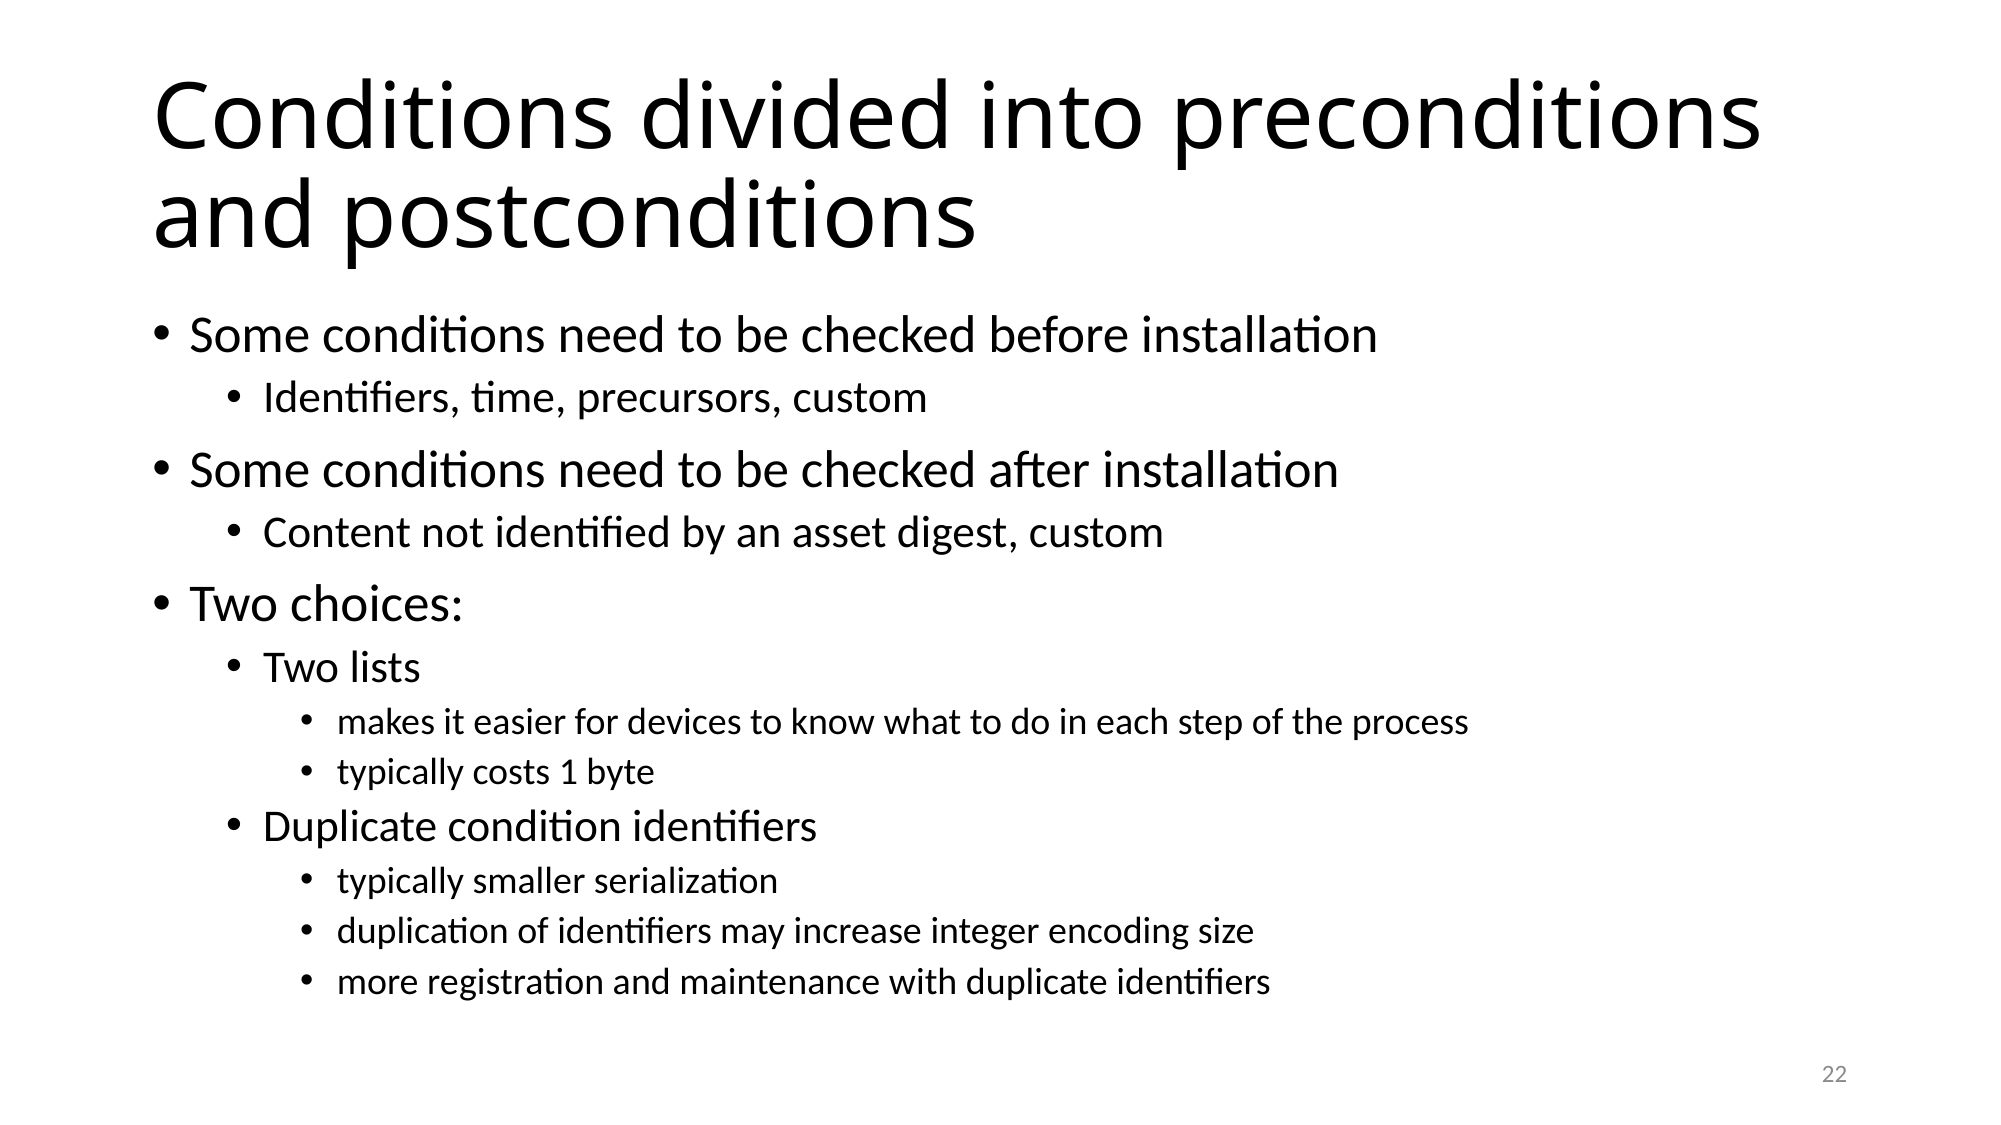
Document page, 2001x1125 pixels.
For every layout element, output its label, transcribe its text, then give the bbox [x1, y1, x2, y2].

slide_number 22 [1412, 1042, 1863, 1103]
list Some conditions need to be checked before installation Identifiers, time, precursors, custom Some conditions need to be checked after installation Content not identified by an asset digest, custom Two choices: Two lists makes it easier for devices to know what to do in each step of the process typically costs 1 byte Duplicate condition identifiers typically smaller serialization duplication of identifiers may increase integer encoding size more registration and maintenance with duplicate identifiers [137, 299, 1863, 1014]
title Conditions divided into preconditions and postconditions [137, 59, 1863, 278]
